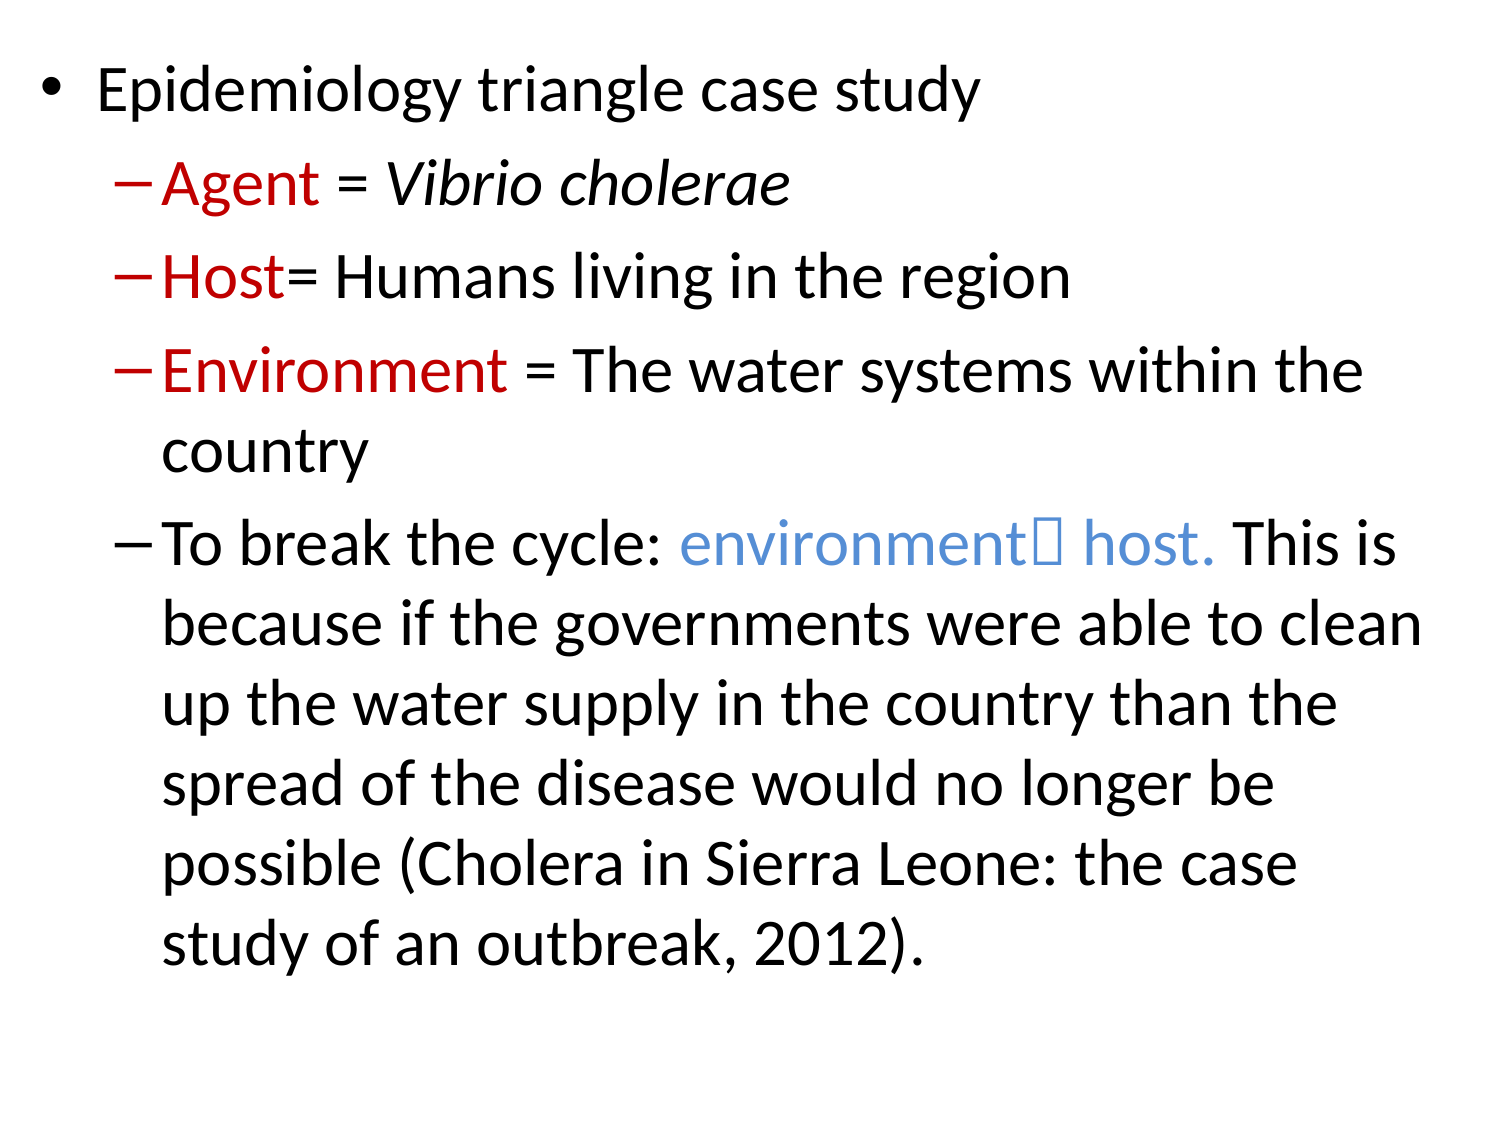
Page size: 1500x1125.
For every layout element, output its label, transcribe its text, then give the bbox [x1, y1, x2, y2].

list Epidemiology triangle case study Agent = Vibrio cholerae Host= Humans living in the region Environment = The water systems within the country To break the cycle: environment host. This is because if the governments were able to clean up the water supply in the country than the spread of the disease would no longer be possible (Cholera in Sierra Leone: the case study of an outbreak, 2012). [24, 37, 1475, 1075]
